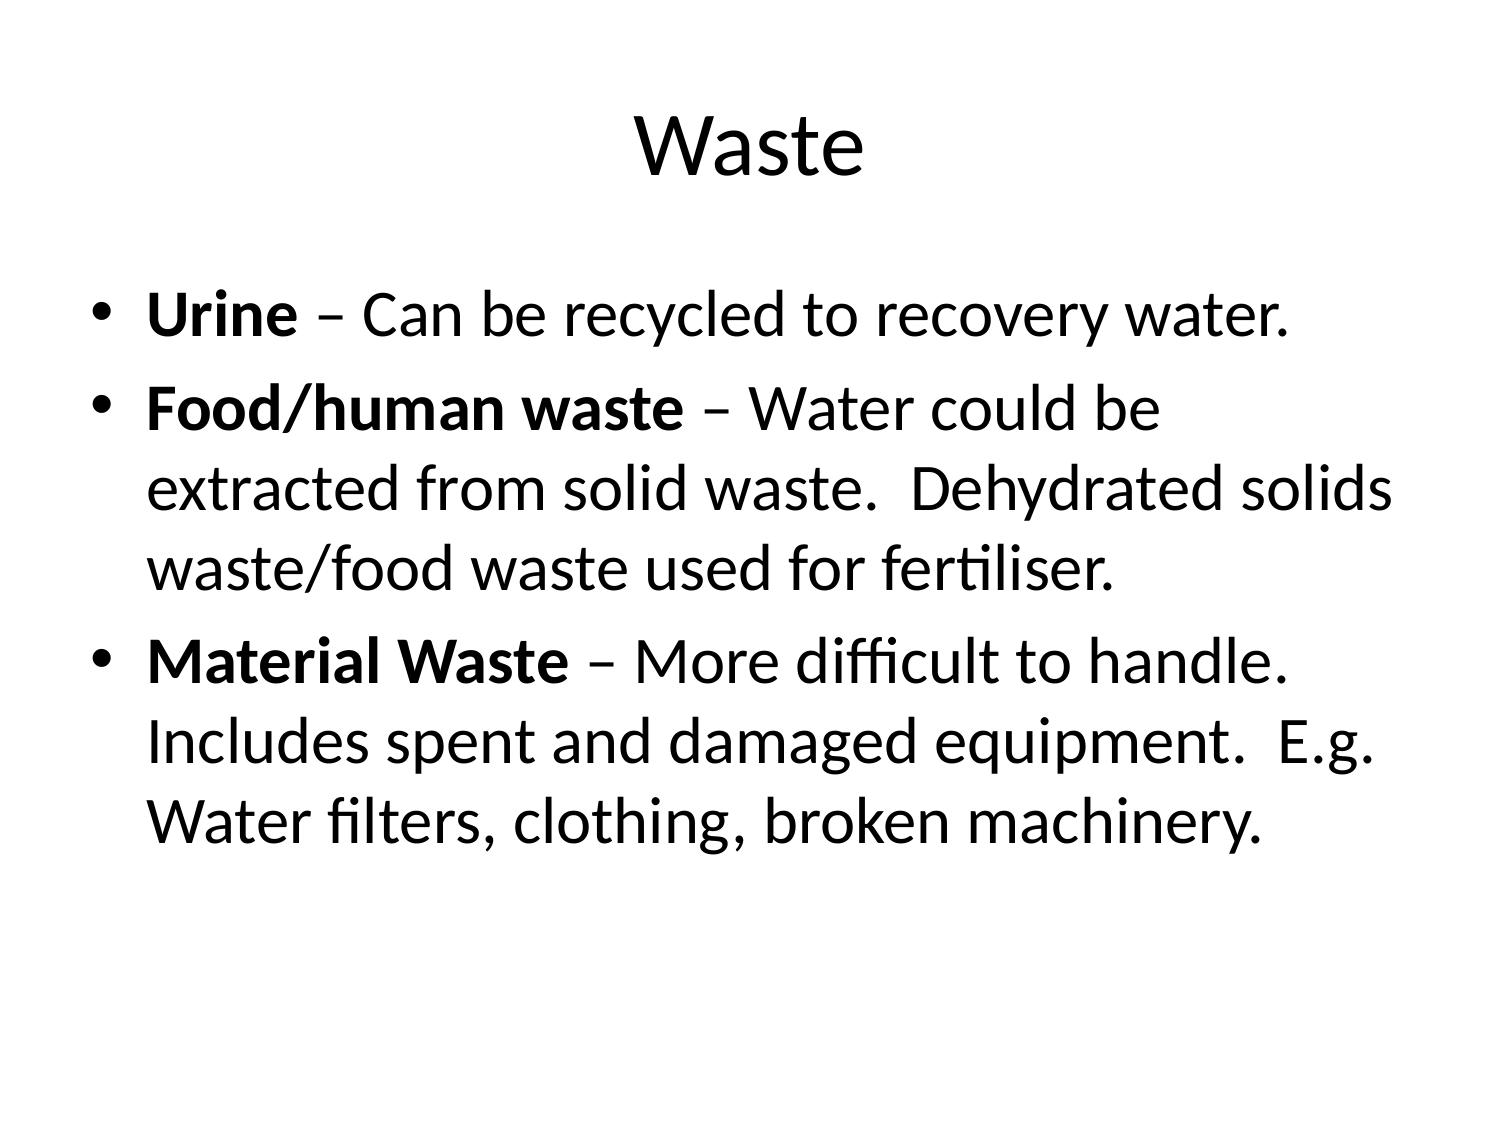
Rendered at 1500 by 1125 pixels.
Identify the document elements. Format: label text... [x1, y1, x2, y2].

list Urine – Can be recycled to recovery water. Food/human waste – Water could be extracted from solid waste. Dehydrated solids waste/food waste used for fertiliser. Material Waste – More difficult to handle. Includes spent and damaged equipment. E.g. Water filters, clothing, broken machinery. [75, 262, 1425, 1005]
title Waste [75, 45, 1425, 233]
